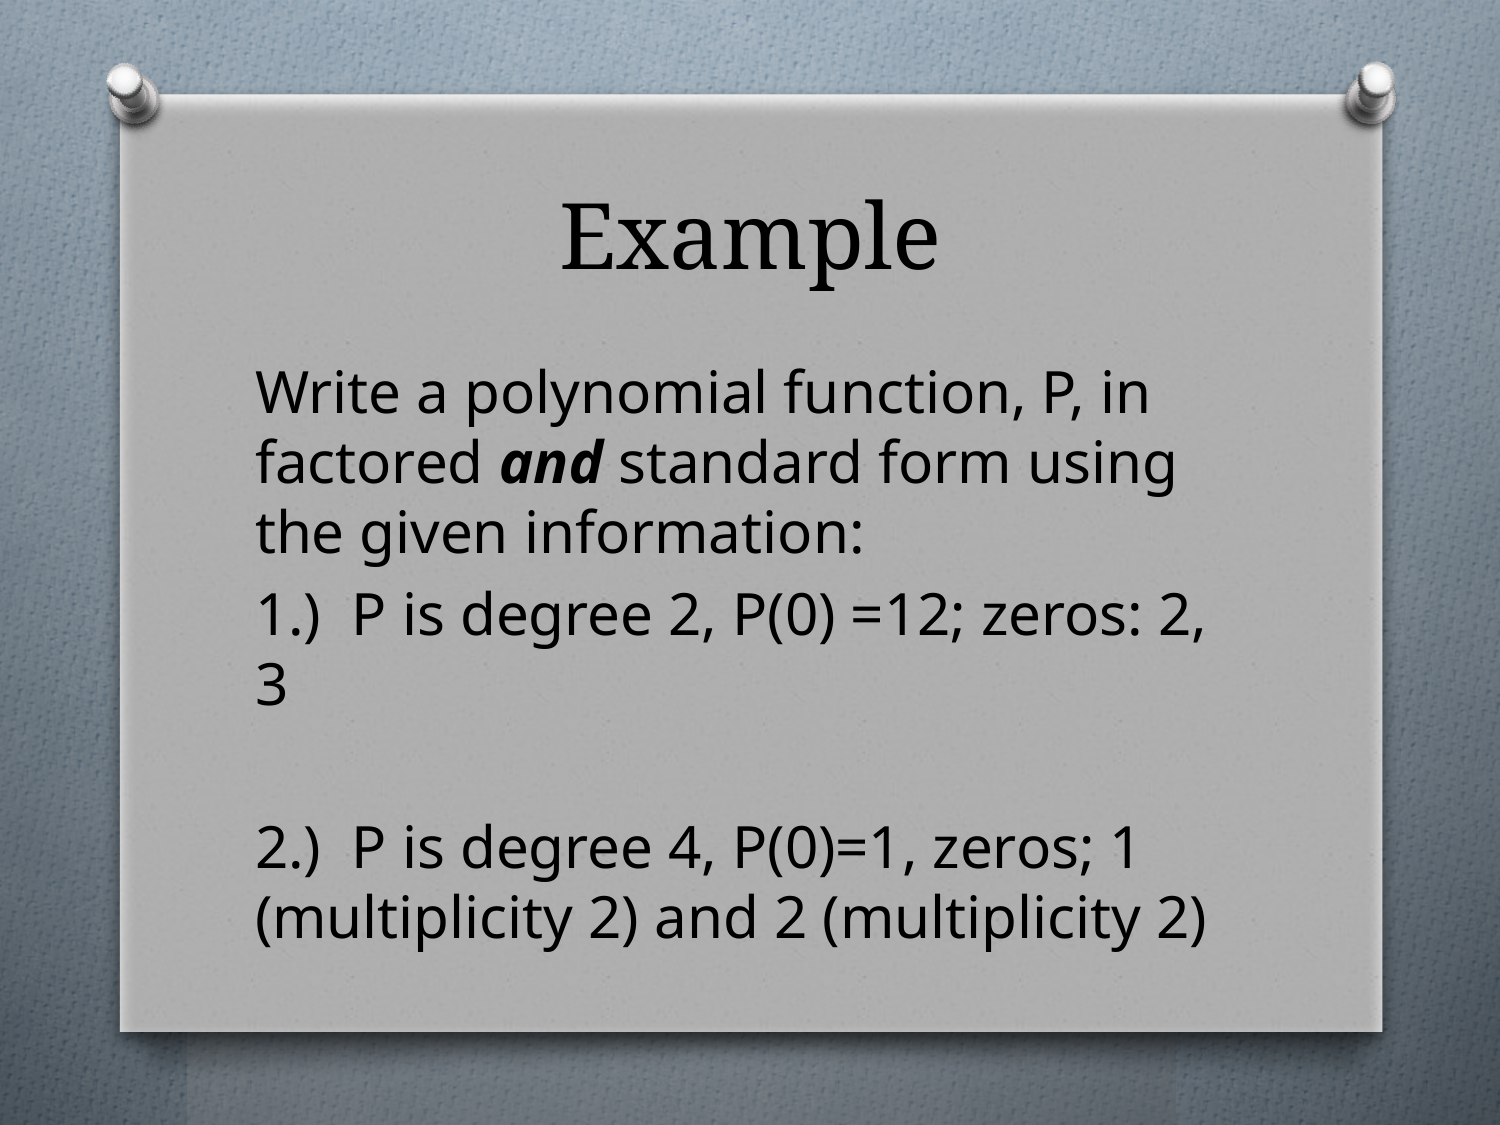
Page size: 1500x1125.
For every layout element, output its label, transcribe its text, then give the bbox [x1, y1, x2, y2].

list Write a polynomial function, P, in factored and standard form using the given information: 1.) P is degree 2, P(0) =12; zeros: 2, 3 2.) P is degree 4, P(0)=1, zeros; 1 (multiplicity 2) and 2 (multiplicity 2) [240, 347, 1257, 939]
title Example [179, 134, 1323, 332]
picture [1317, 35, 1439, 156]
picture [75, 29, 198, 153]
